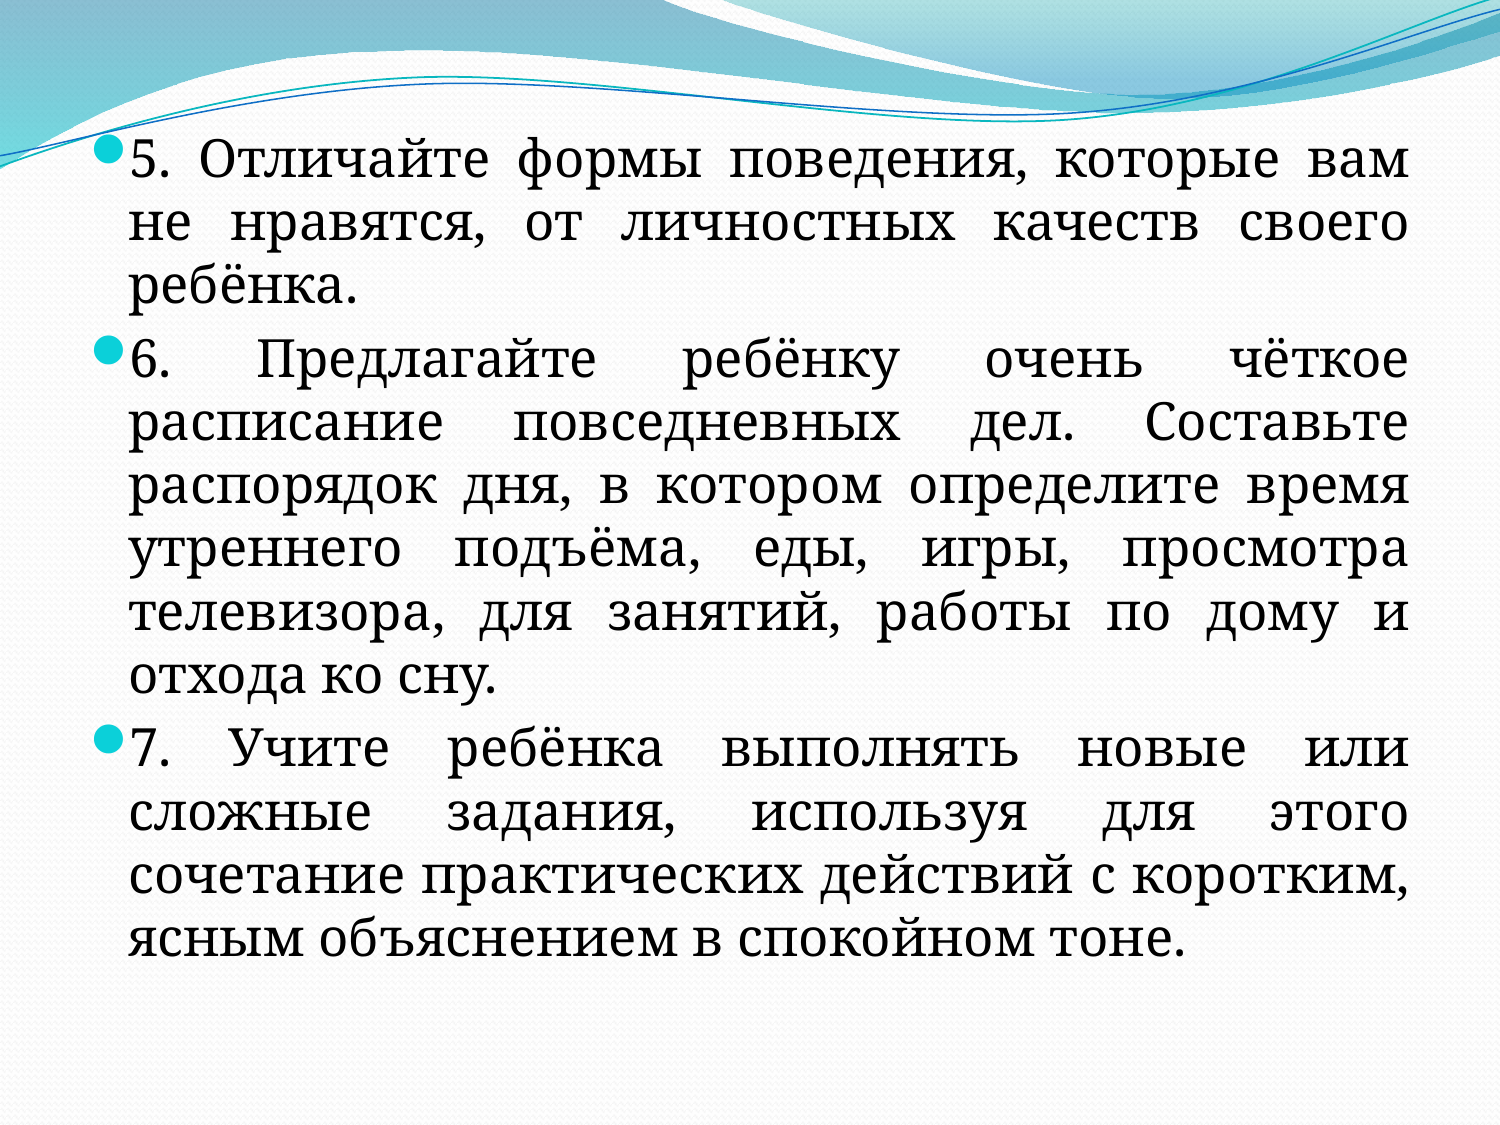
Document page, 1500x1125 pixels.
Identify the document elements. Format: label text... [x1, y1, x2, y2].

list 5. Отличайте формы поведения, которые вам не нравятся, от личностных качеств своего ребёнка. 6. Предлагайте ребёнку очень чёткое расписание повседневных дел. Составьте распорядок дня, в котором определите время утреннего подъёма, еды, игры, просмотра телевизора, для занятий, работы по дому и отхода ко сну. 7. Учите ребёнка выполнять новые или сложные задания, используя для этого сочетание практических действий с коротким, ясным объяснением в спокойном тоне. [75, 117, 1425, 1038]
